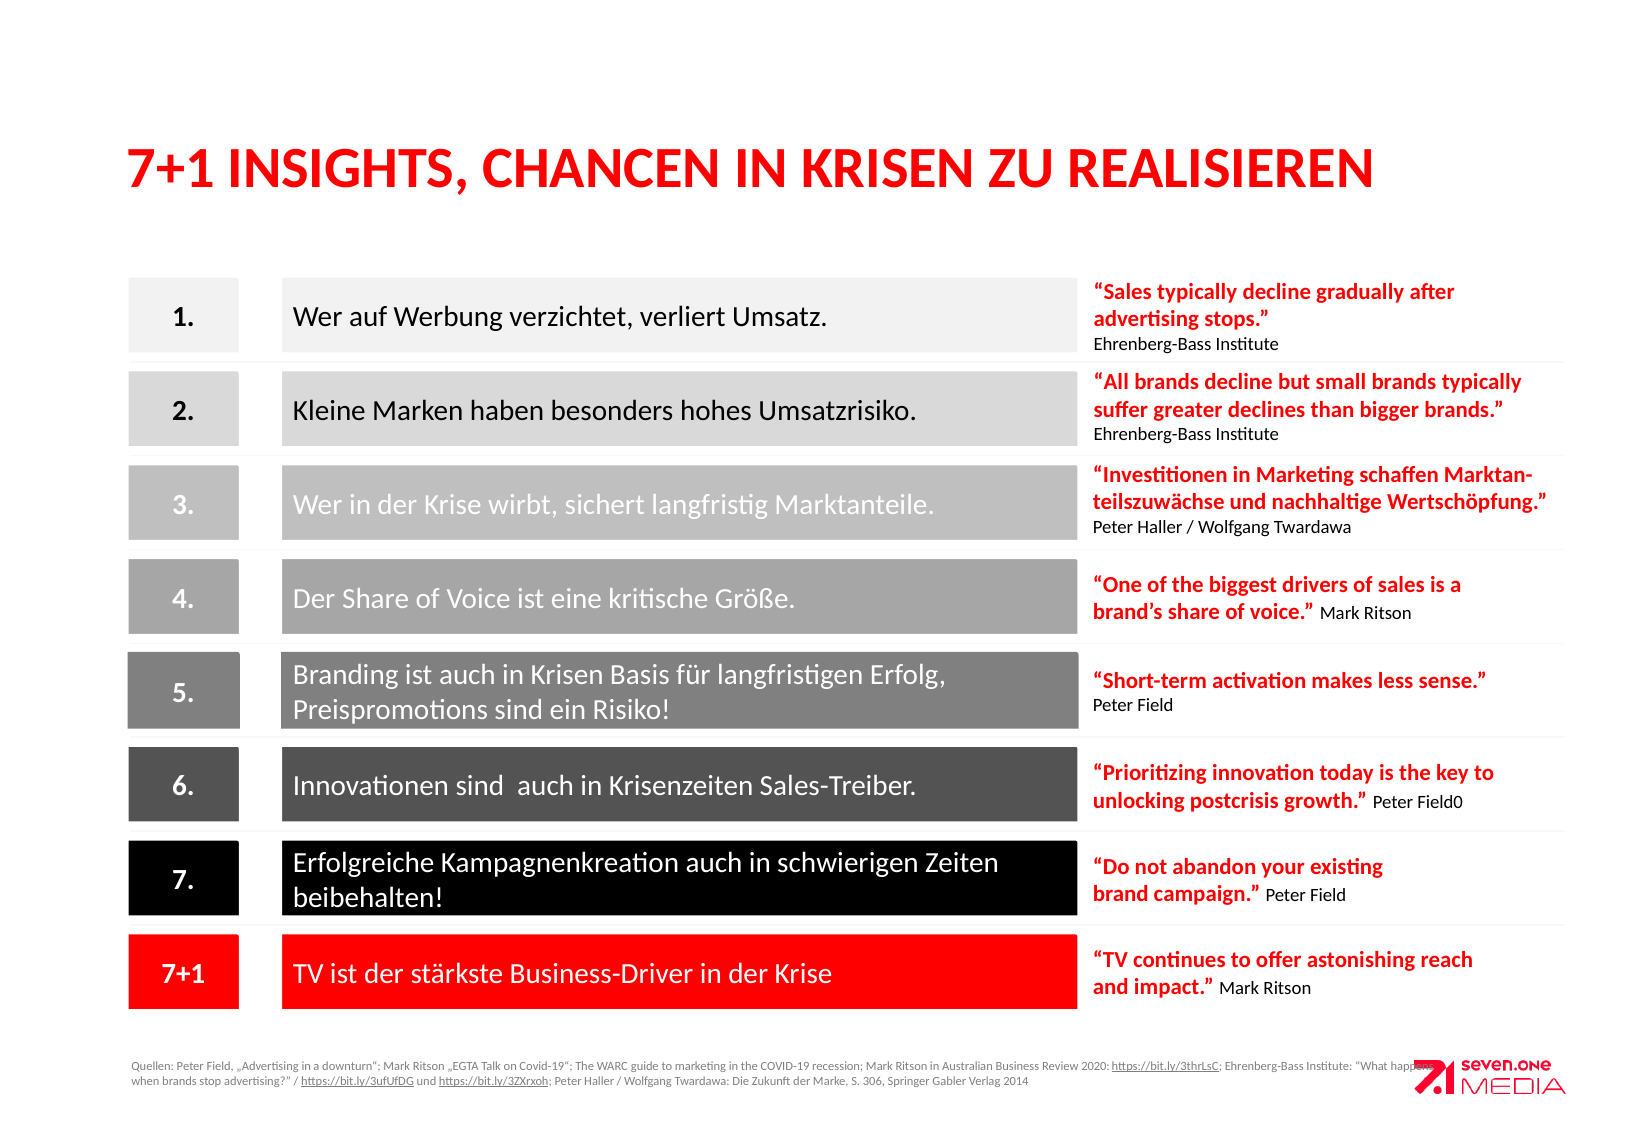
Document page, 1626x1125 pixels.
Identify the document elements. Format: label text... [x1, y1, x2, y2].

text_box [127, 933, 1079, 1011]
text_box “Investitionen in Marketing schaffen Marktan-teilszuwächse und nachhaltige Wertschöpfung.” Peter Haller / Wolfgang Twardawa [1078, 451, 1602, 545]
text_box “One of the biggest drivers of sales is a brand’s share of voice.” Mark Ritson [1079, 561, 1497, 632]
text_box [127, 276, 1079, 354]
text_box Quellen: Peter Field, „Advertising in a downturn“; Mark Ritson „EGTA Talk on Covid-19“; The WARC guide to marketing in the COVID-19 recession; Mark Ritson in Australian Business Review 2020: https://bit.ly/3thrLsC; Ehrenberg-Bass Institute: “What happens when brands stop advertising?” / https://bit.ly/3ufUfDG und https://bit.ly/3ZXrxoh; Peter Haller / Wolfgang Twardawa: Die Zukunft der Marke, S. 306, Springer Gabler Verlag 2014 [131, 1058, 1514, 1112]
text_box “Do not abandon your existing brand campaign.” Peter Field [1079, 843, 1442, 914]
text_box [127, 745, 1079, 823]
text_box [127, 558, 1079, 635]
text_box “Short-term activation makes less sense.” Peter Field [1079, 657, 1540, 723]
title 7+1 INSIGHTS, CHANCEN IN KRISEN ZU REALISIEREN [111, 59, 1514, 278]
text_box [127, 464, 1079, 541]
text_box “Prioritizing innovation today is the key to unlocking postcrisis growth.” Peter Field0 [1079, 750, 1540, 820]
text_box “All brands decline but small brands typically suffer greater declines than bigger brands.” Ehrenberg-Bass Institute [1078, 363, 1557, 452]
text_box “Sales typically decline gradually after advertising stops.” Ehrenberg-Bass Institute [1078, 268, 1557, 359]
picture [1514, 1060, 1566, 1094]
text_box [127, 370, 1079, 448]
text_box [127, 839, 1079, 917]
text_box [127, 651, 1079, 729]
text_box “TV continues to offer astonishing reach and impact.” Mark Ritson [1079, 937, 1492, 1007]
